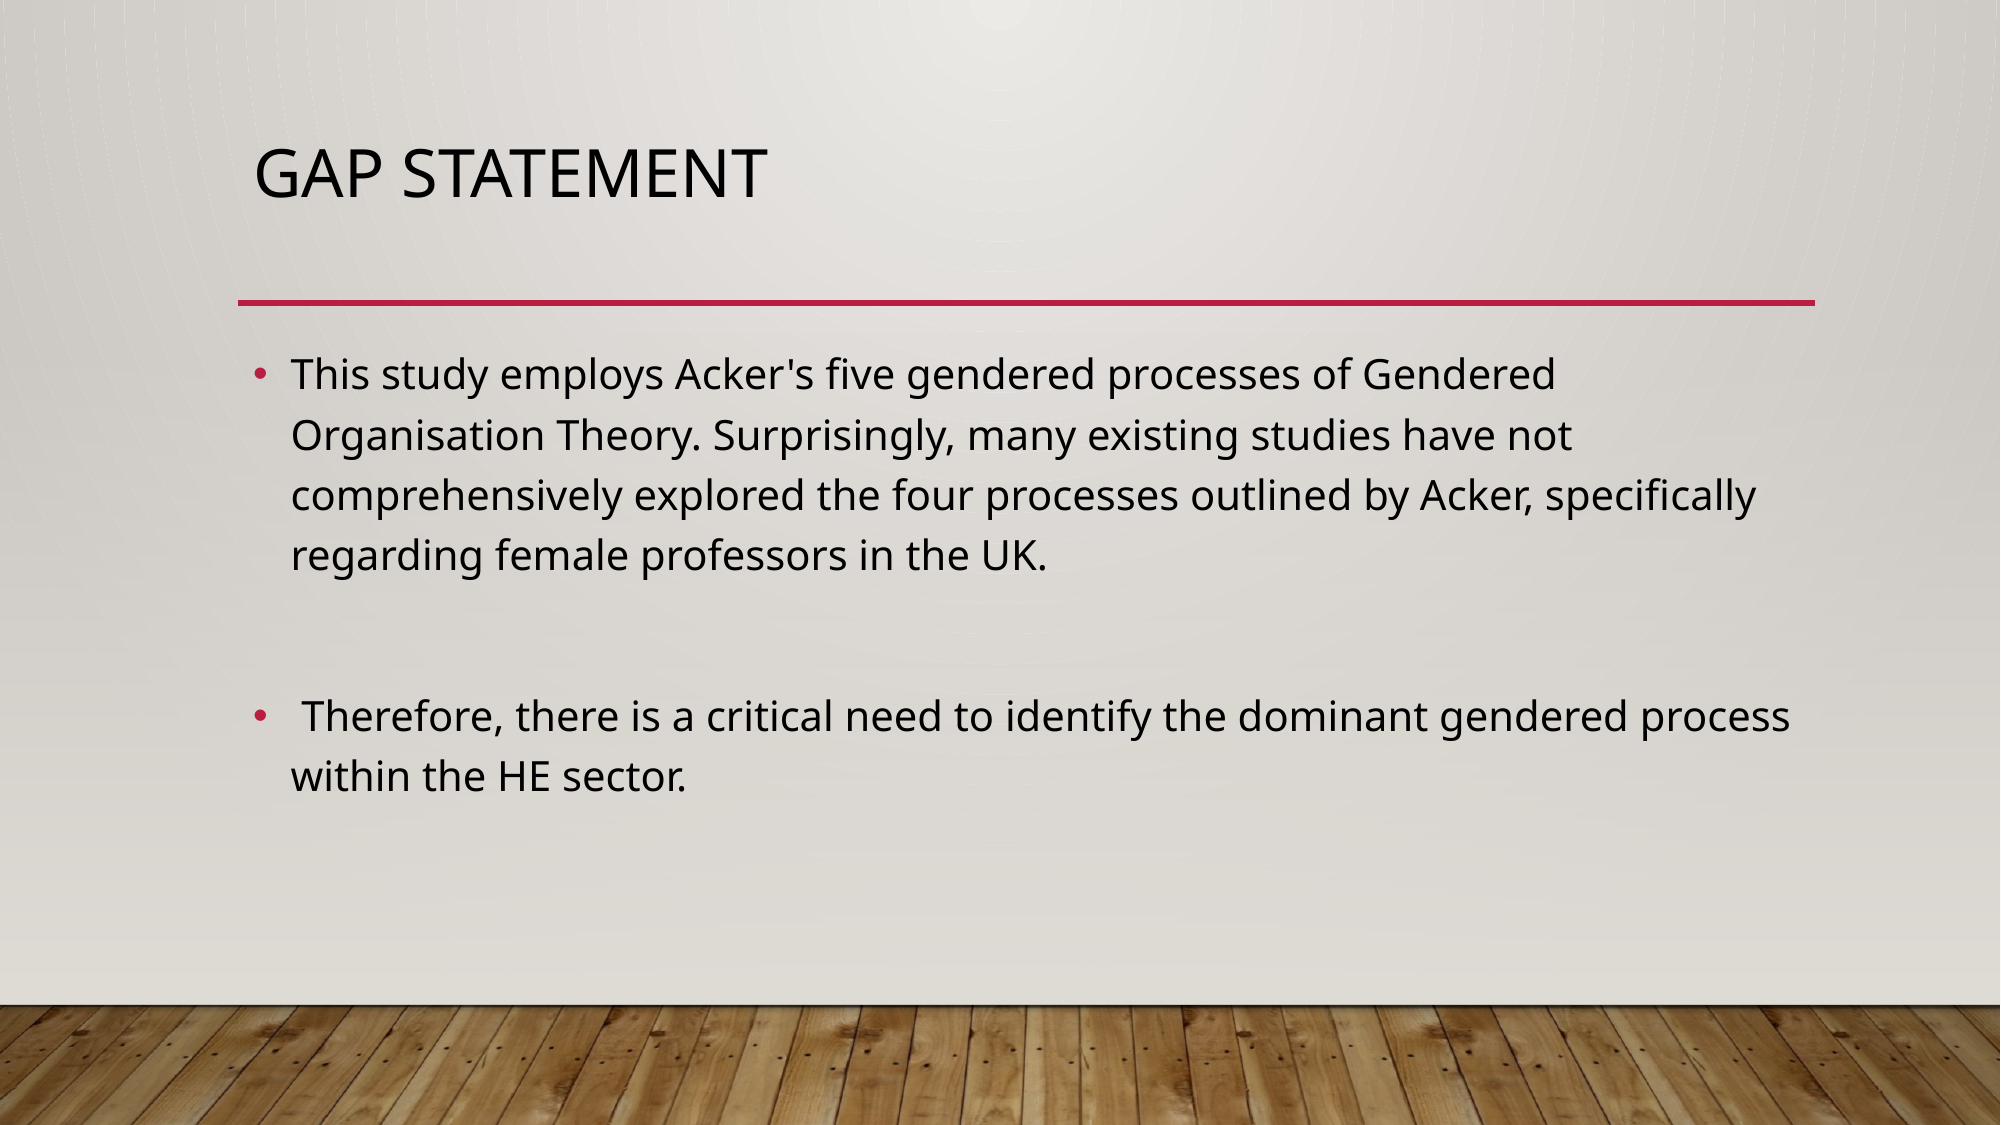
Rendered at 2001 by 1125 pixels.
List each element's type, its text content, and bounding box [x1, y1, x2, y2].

picture [0, 1005, 2000, 1125]
list This study employs Acker's five gendered processes of Gendered Organisation Theory. Surprisingly, many existing studies have not comprehensively explored the four processes outlined by Acker, specifically regarding female professors in the UK. Therefore, there is a critical need to identify the dominant gendered process within the HE sector. [238, 330, 1814, 897]
title Gap statement [238, 131, 1814, 305]
